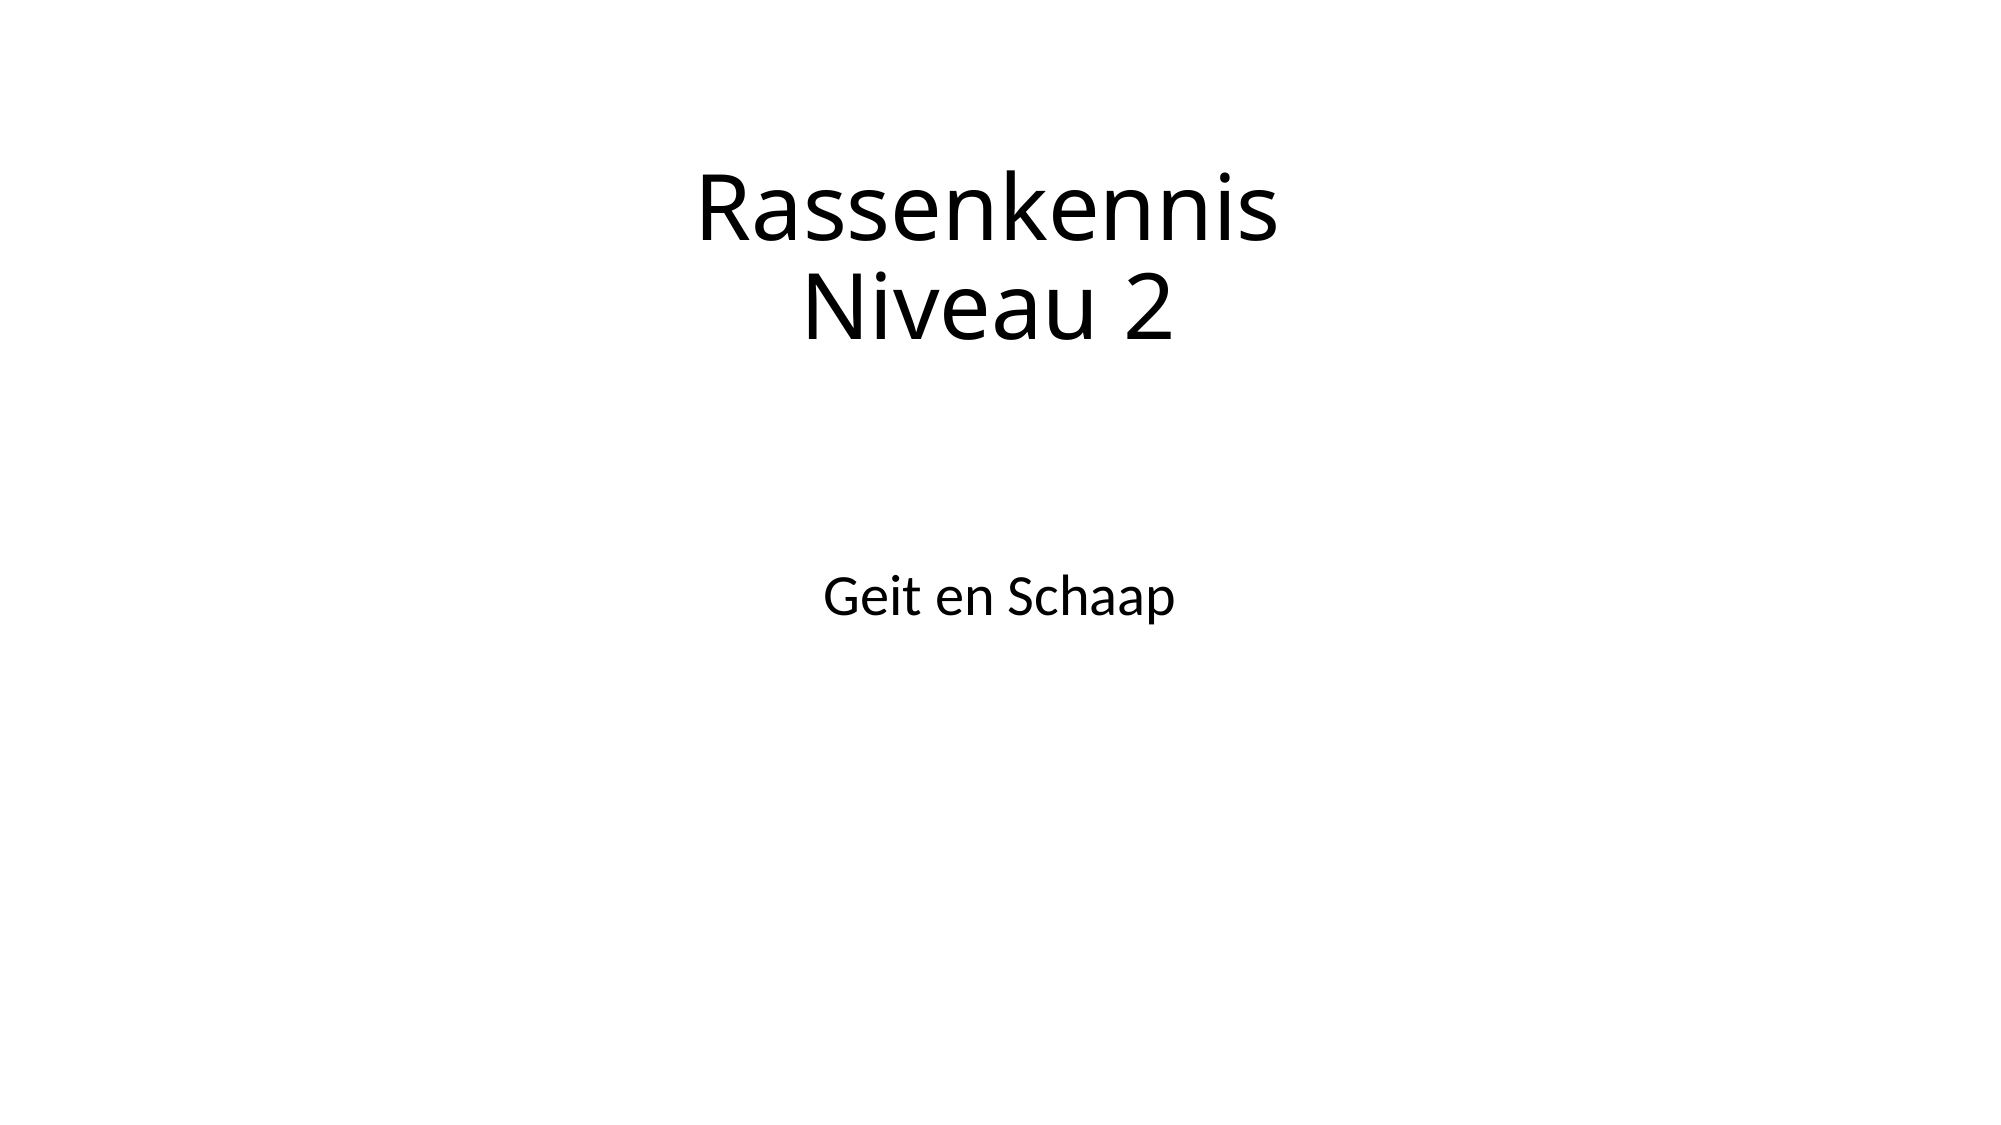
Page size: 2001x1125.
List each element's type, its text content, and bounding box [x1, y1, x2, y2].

title Rassenkennis Niveau 2 [137, 59, 1863, 299]
list Geit en Schaap [137, 299, 1863, 1014]
